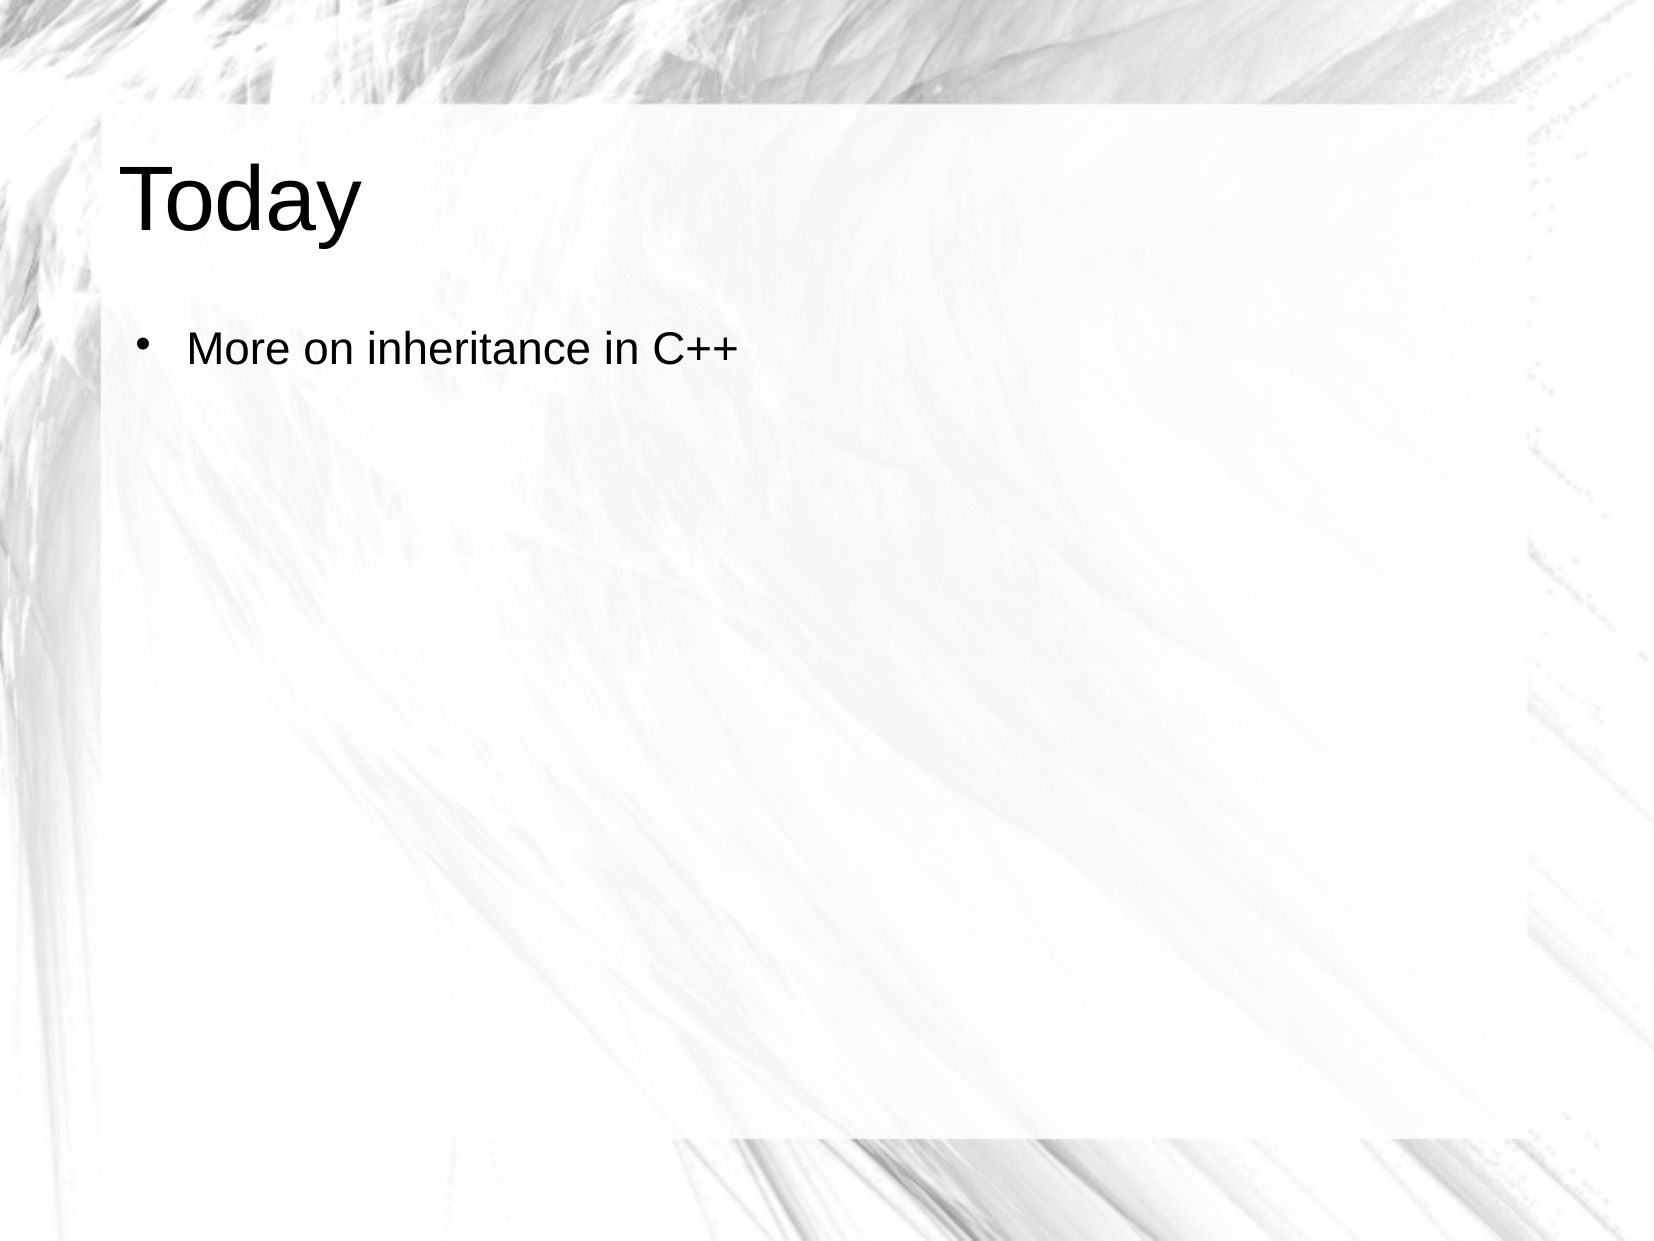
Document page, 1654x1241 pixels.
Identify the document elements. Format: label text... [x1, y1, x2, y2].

list More on inheritance in C++ [118, 319, 1571, 1109]
picture [0, 0, 1654, 1241]
title Today [118, 93, 1506, 299]
